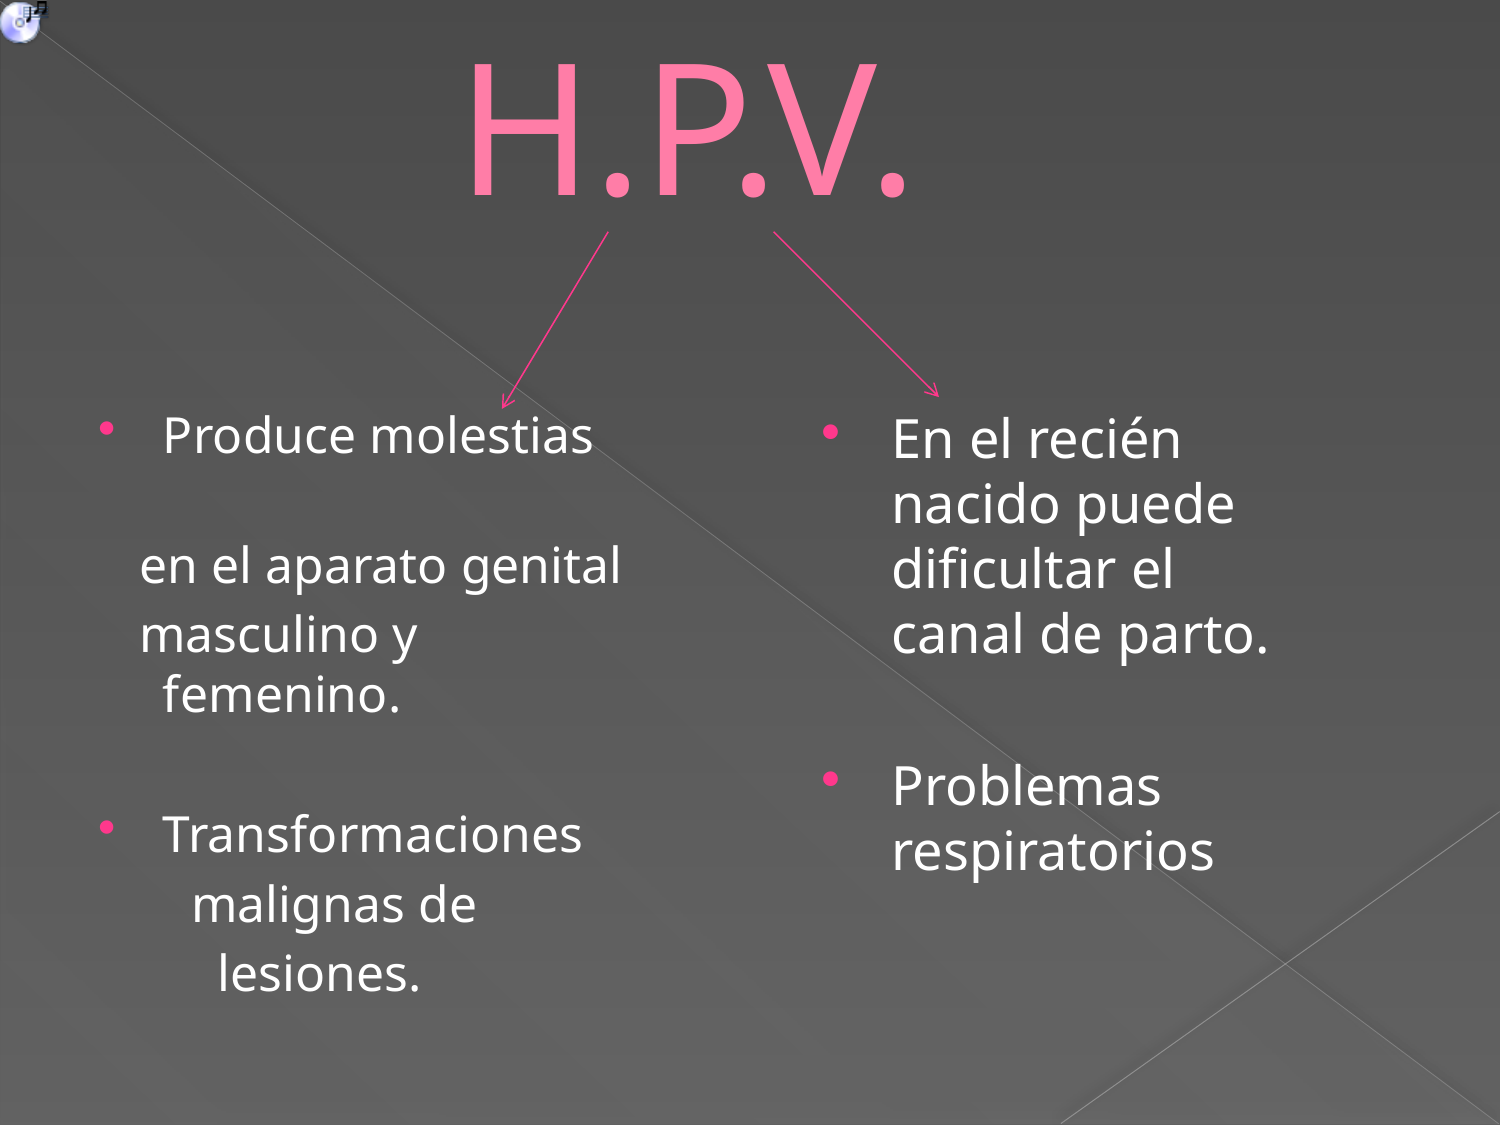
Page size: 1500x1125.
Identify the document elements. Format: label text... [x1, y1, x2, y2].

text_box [466, 266, 644, 374]
list Produce molestias en el aparato genital masculino y femenino. Transformaciones malignas de lesiones. [75, 326, 675, 1013]
title H.P.V. [75, 0, 1300, 244]
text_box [773, 231, 940, 398]
list En el recién nacido puede dificultar el canal de parto. Problemas respiratorios [797, 397, 1301, 1013]
picture [0, 0, 51, 51]
